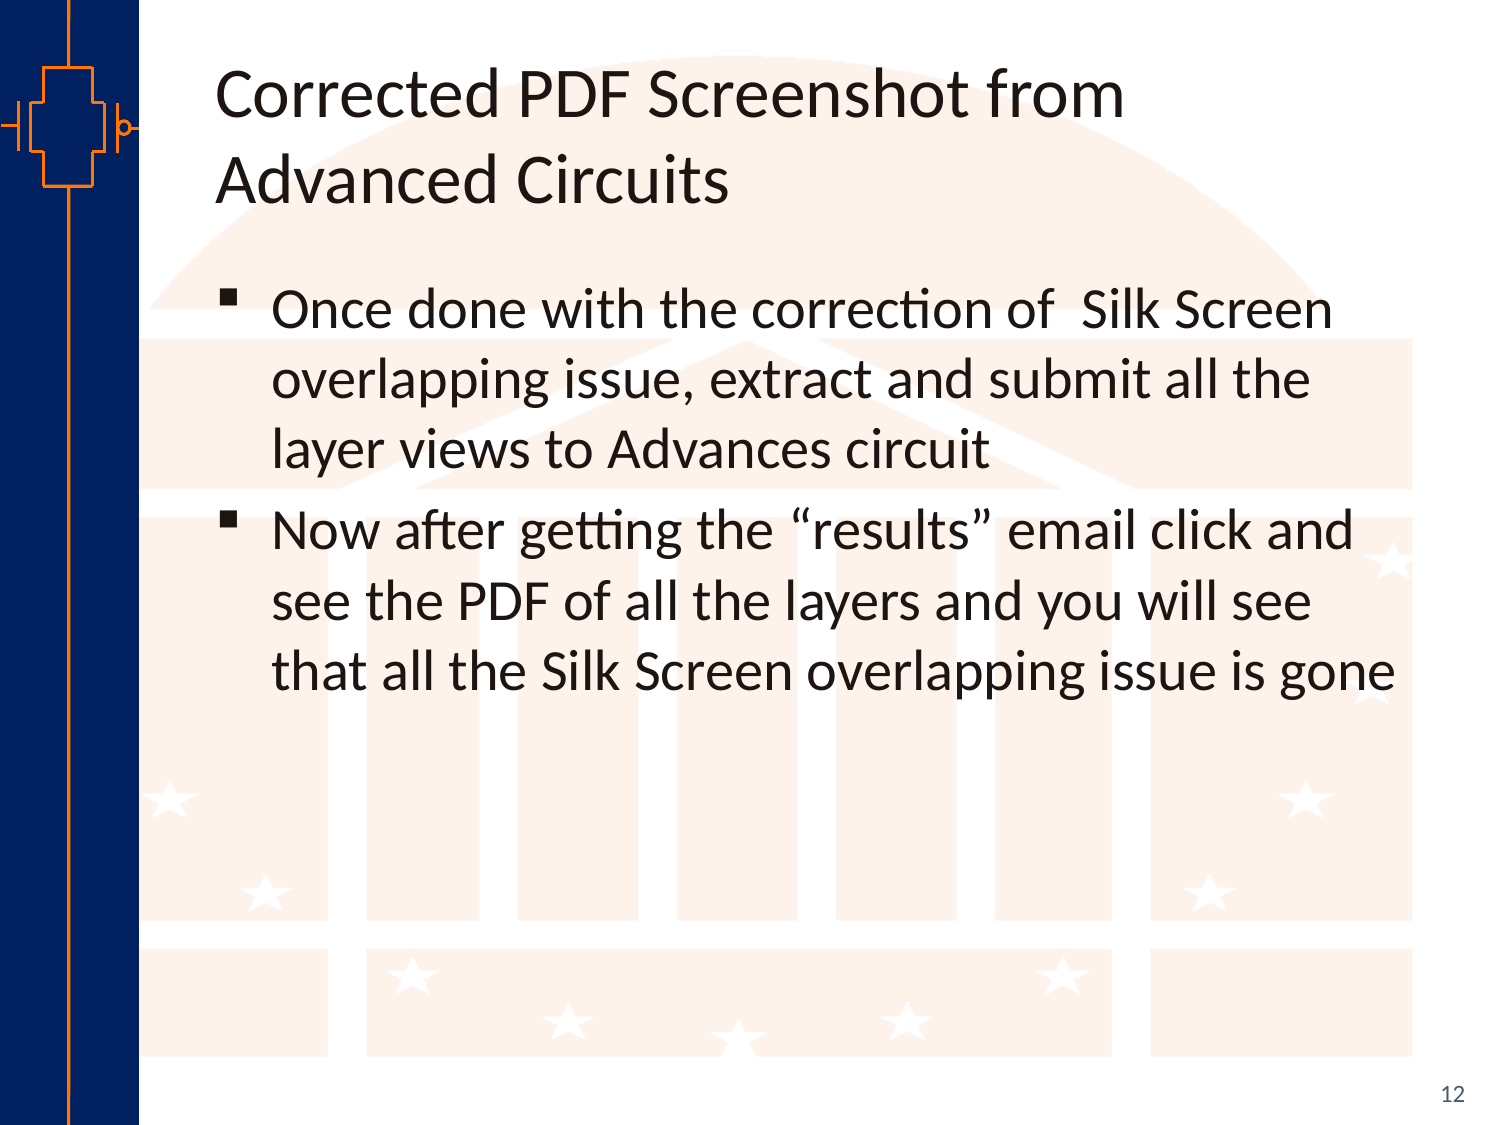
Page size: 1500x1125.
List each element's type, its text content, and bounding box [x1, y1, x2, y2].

title Corrected PDF Screenshot from Advanced Circuits [200, 37, 1388, 225]
slide_number 12 [1425, 1062, 1488, 1123]
list Once done with the correction of Silk Screen overlapping issue, extract and submit all the layer views to Advances circuit Now after getting the “results” email click and see the PDF of all the layers and you will see that all the Silk Screen overlapping issue is gone [200, 262, 1425, 988]
